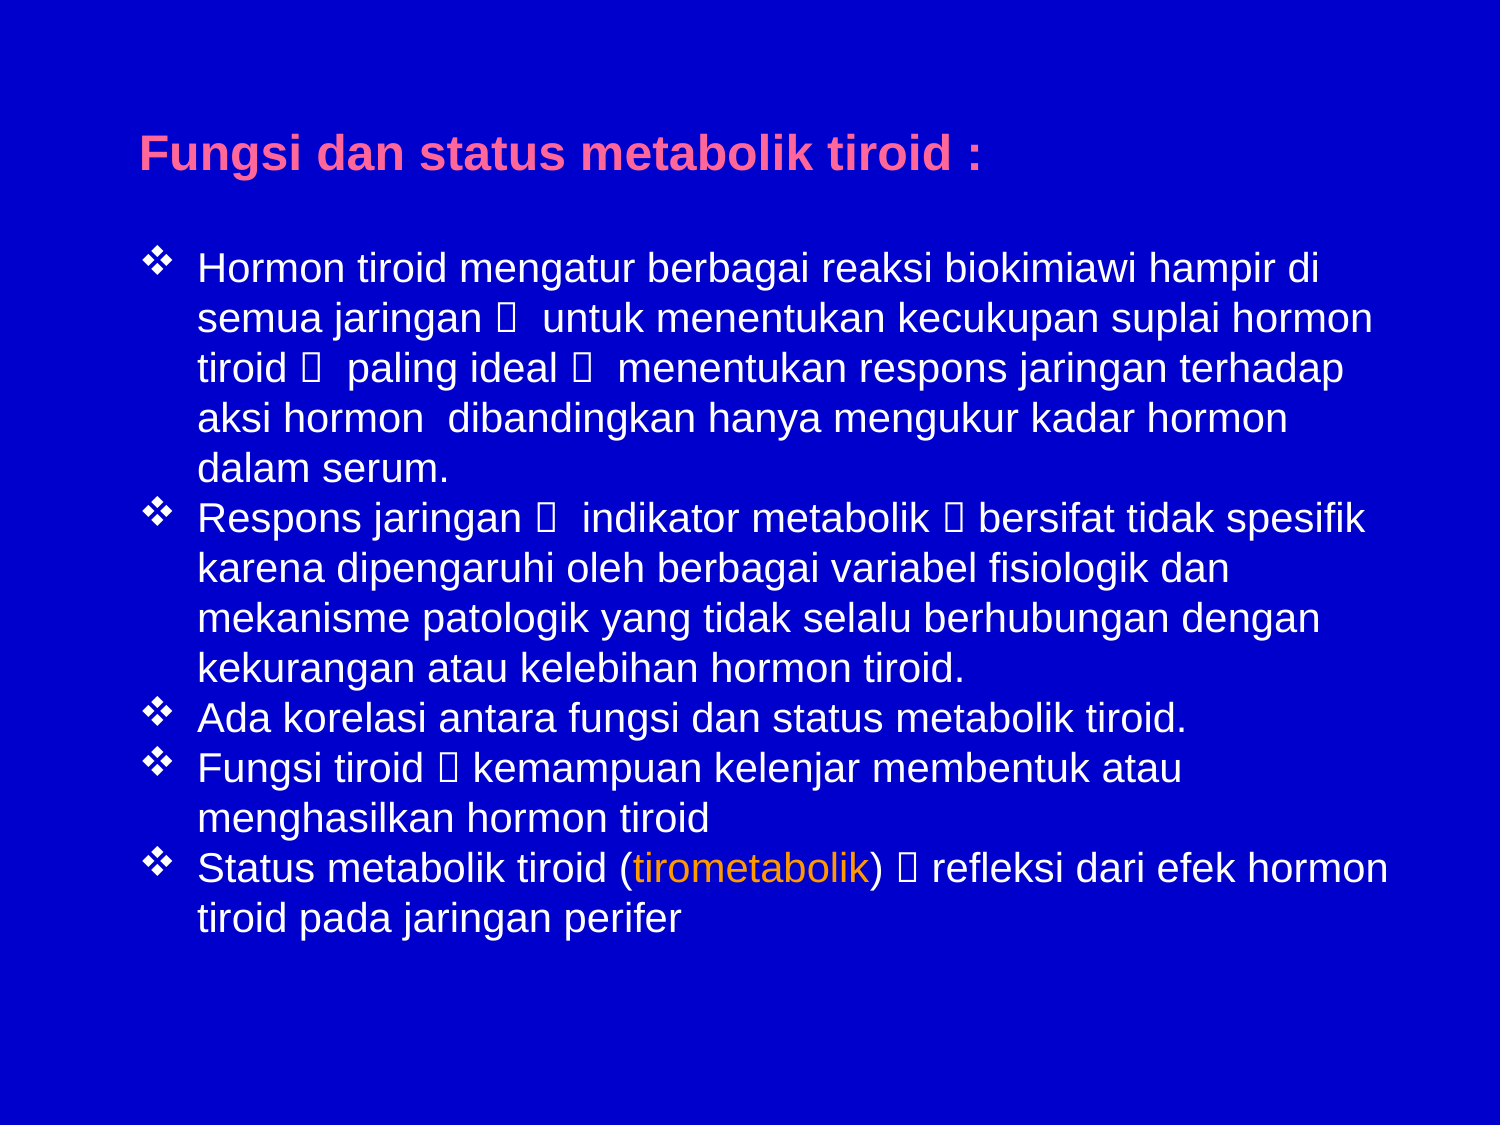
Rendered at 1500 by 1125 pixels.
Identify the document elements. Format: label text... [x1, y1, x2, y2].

text_box Fungsi dan status metabolik tiroid : Hormon tiroid mengatur berbagai reaksi biokimiawi hampir di semua jaringan  untuk menentukan kecukupan suplai hormon tiroid  paling ideal  menentukan respons jaringan terhadap aksi hormon dibandingkan hanya mengukur kadar hormon dalam serum. Respons jaringan  indikator metabolik  bersifat tidak spesifik karena dipengaruhi oleh berbagai variabel fisiologik dan mekanisme patologik yang tidak selalu berhubungan dengan kekurangan atau kelebihan hormon tiroid. Ada korelasi antara fungsi dan status metabolik tiroid. Fungsi tiroid  kemampuan kelenjar membentuk atau menghasilkan hormon tiroid Status metabolik tiroid (tirometabolik)  refleksi dari efek hormon tiroid pada jaringan perifer [123, 113, 1412, 949]
